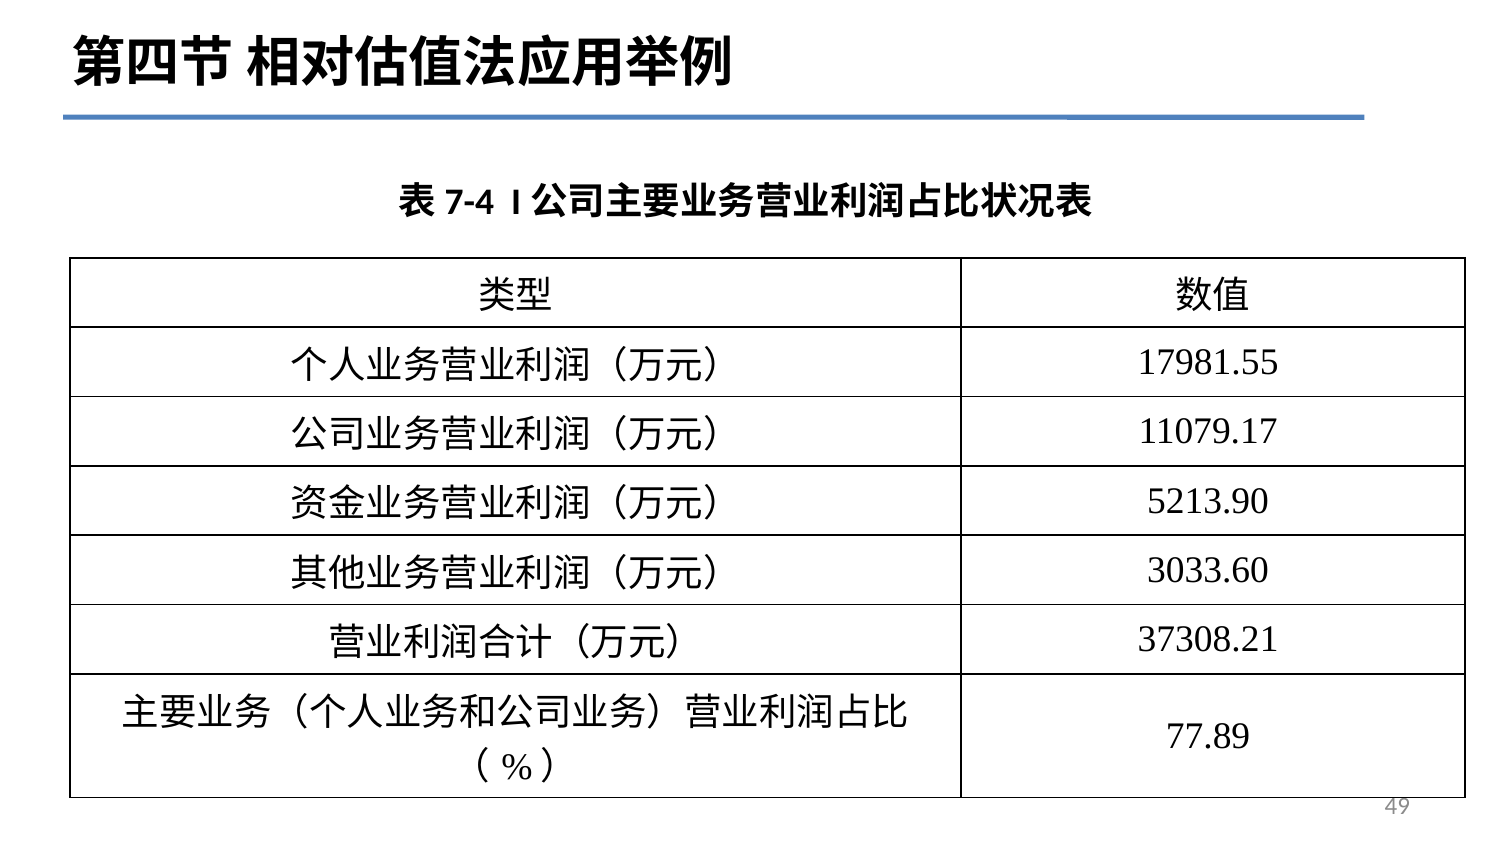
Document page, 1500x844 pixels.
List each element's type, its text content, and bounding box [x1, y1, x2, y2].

table_cell 个人业务营业利润（万元） [71, 328, 960, 396]
slide_number 49 [1074, 782, 1425, 827]
table_cell 17981.55 [962, 328, 1464, 396]
table_header 数值 [962, 259, 1464, 326]
table_cell 5213.90 [962, 467, 1464, 534]
text_box 第四节 相对估值法应用举例 [56, 11, 1407, 107]
table_cell 主要业务（个人业务和公司业务）营业利润占比（%） [71, 675, 960, 797]
table_cell 11079.17 [962, 397, 1464, 465]
table_cell 其他业务营业利润（万元） [71, 536, 960, 604]
table_cell 37308.21 [962, 605, 1464, 673]
table_cell 营业利润合计（万元） [71, 605, 960, 673]
table_header 类型 [71, 259, 960, 326]
table_cell 77.89 [962, 675, 1464, 797]
table_cell 资金业务营业利润（万元） [71, 467, 960, 534]
table_cell 3033.60 [962, 536, 1464, 604]
title 表7-4 I公司主要业务营业利润占比状况表 [70, 164, 1421, 235]
table_cell 公司业务营业利润（万元） [71, 397, 960, 465]
